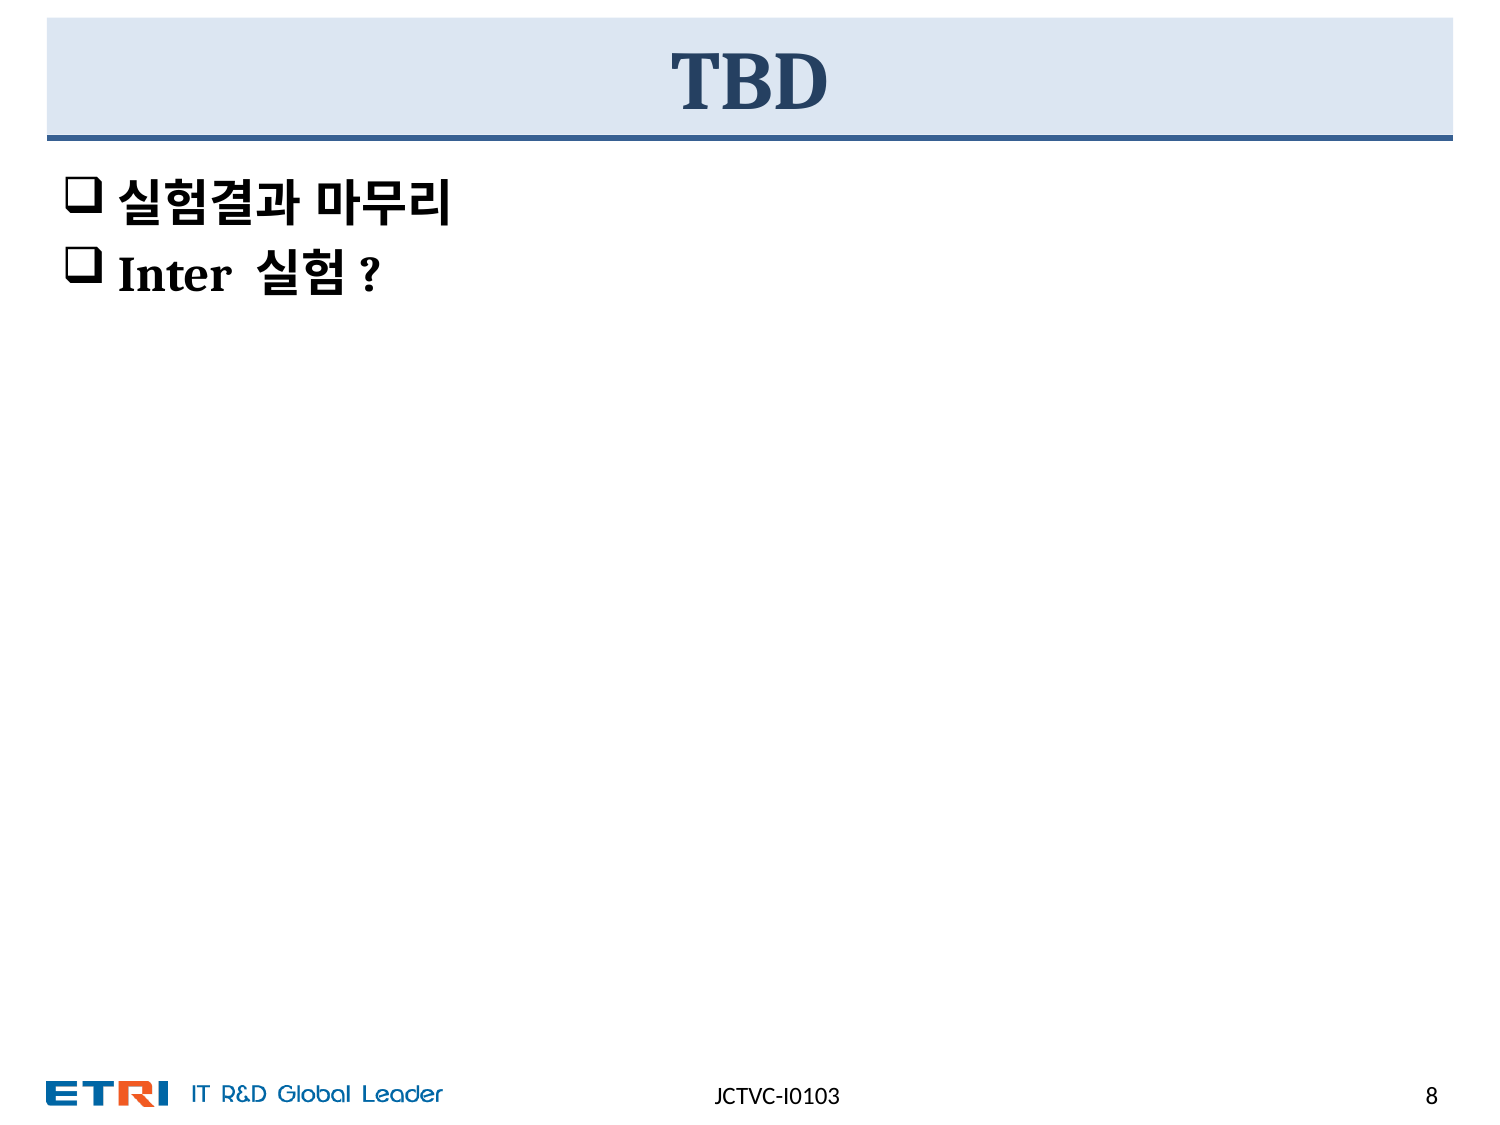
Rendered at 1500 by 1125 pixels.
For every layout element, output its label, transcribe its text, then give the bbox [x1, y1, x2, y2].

slide_number 8 [1160, 1072, 1454, 1121]
title TBD [46, 17, 1454, 135]
footer JCTVC-I0103 [512, 1072, 1043, 1121]
list 실험결과 마무리 Inter 실험? [46, 164, 1454, 1067]
picture [191, 1072, 451, 1120]
picture [46, 1081, 168, 1107]
